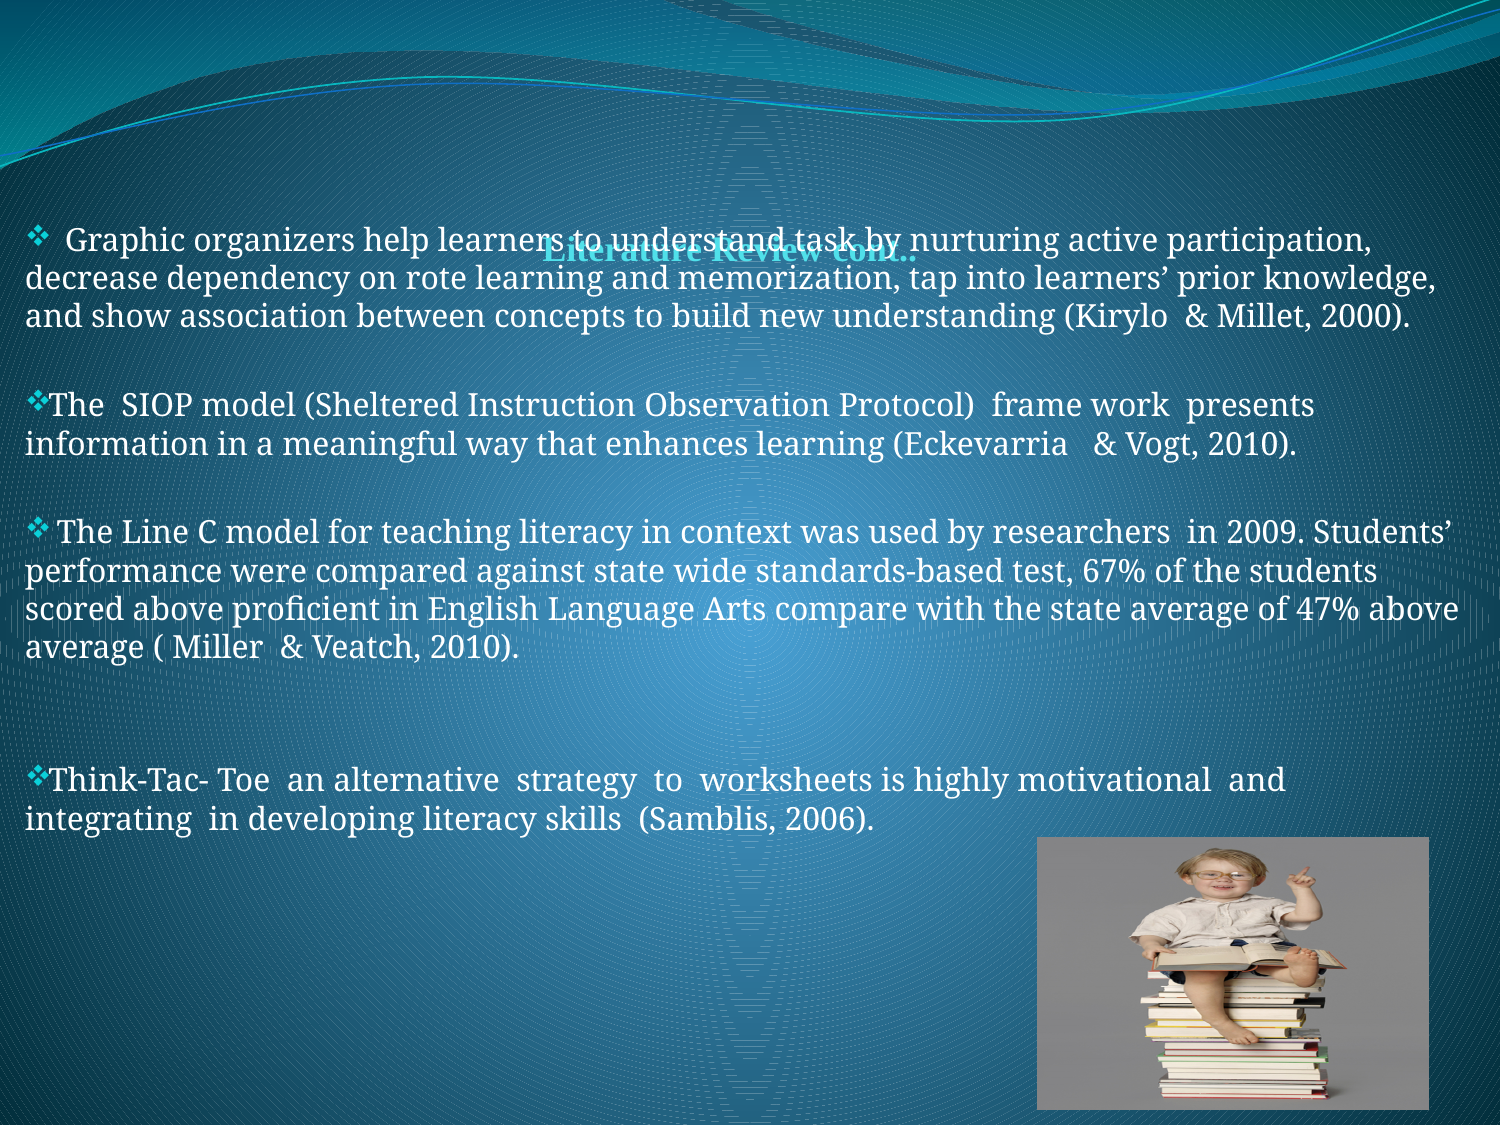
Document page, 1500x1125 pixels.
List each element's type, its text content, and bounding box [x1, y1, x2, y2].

subtitle Graphic organizers help learners to understand task by nurturing active participation, decrease dependency on rote learning and memorization, tap into learners’ prior knowledge, and show association between concepts to build new understanding (Kirylo & Millet, 2000). The SIOP model (Sheltered Instruction Observation Protocol) frame work presents information in a meaningful way that enhances learning (Eckevarria & Vogt, 2010). The Line C model for teaching literacy in context was used by researchers in 2009. Students’ performance were compared against state wide standards-based test, 67% of the students scored above proficient in English Language Arts compare with the state average of 47% above average ( Miller & Veatch, 2010). Think-Tac- Toe an alternative strategy to worksheets is highly motivational and integrating in developing literacy skills (Samblis, 2006). [24, 212, 1475, 1075]
picture [1037, 837, 1429, 1111]
